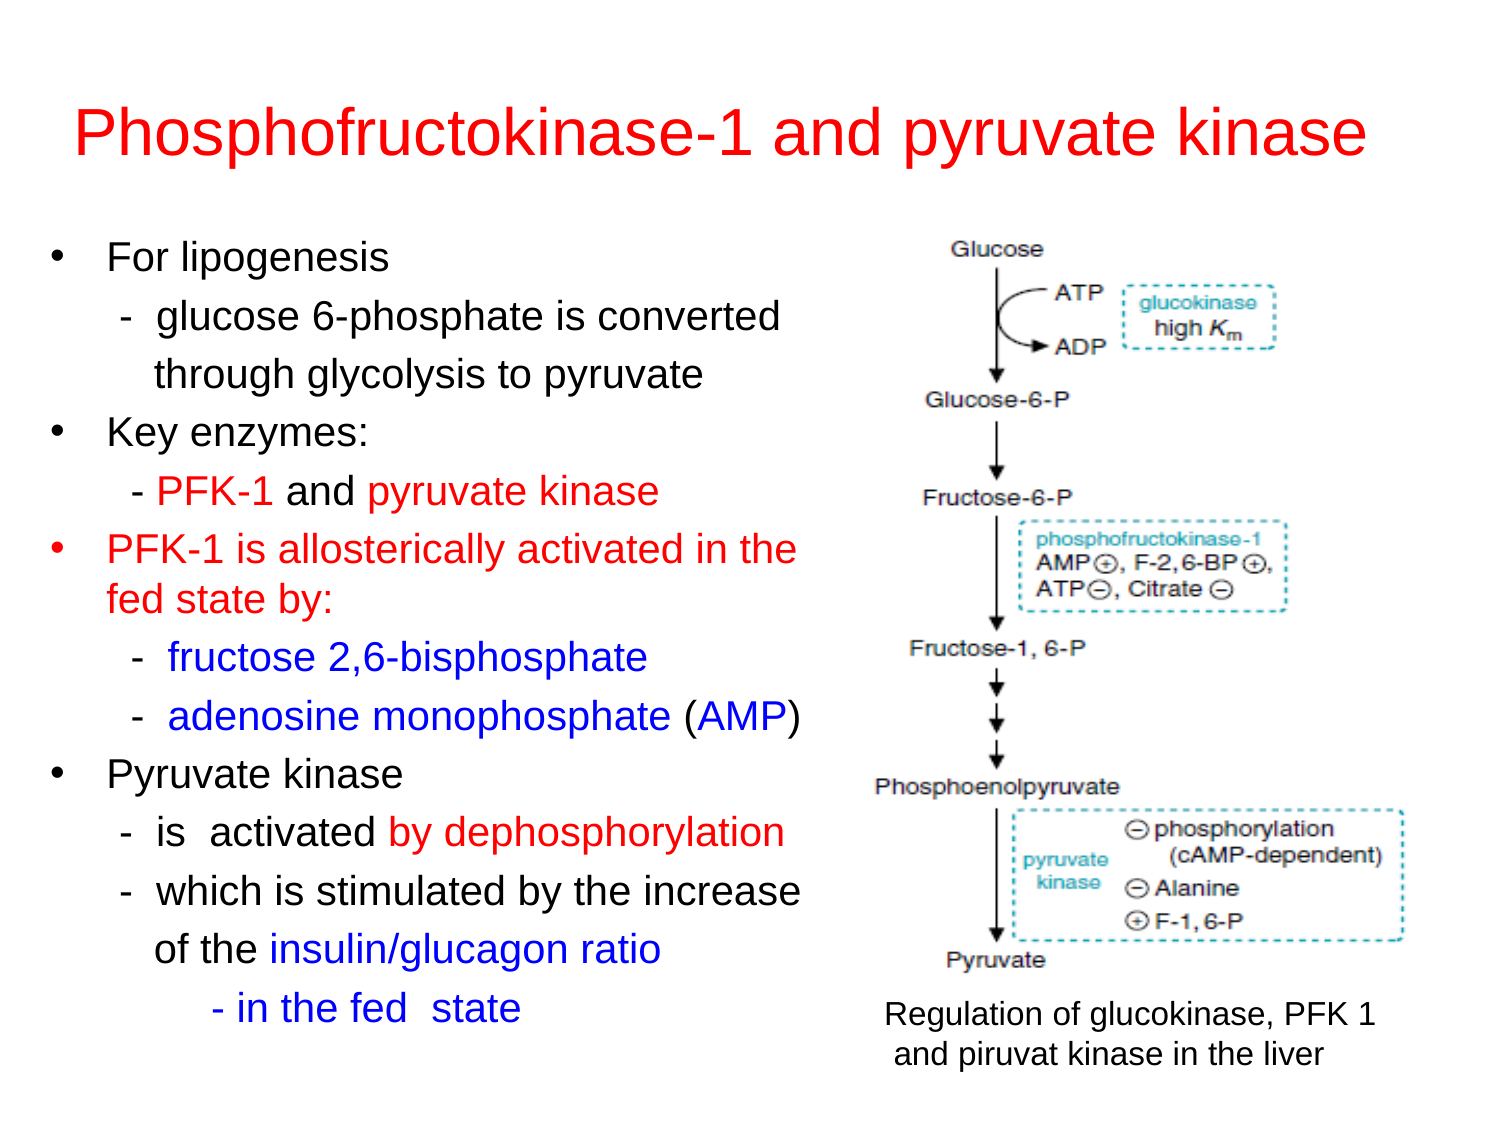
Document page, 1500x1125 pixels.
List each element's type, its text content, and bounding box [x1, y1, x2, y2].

title Phosphofructokinase-1 and pyruvate kinase [46, 35, 1397, 223]
text_box Regulation of glucokinase, PFK 1 and piruvat kinase in the liver [869, 998, 1392, 1079]
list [866, 222, 1477, 990]
list For lipogenesis - glucose 6-phosphate is converted through glycolysis to pyruvate Key enzymes: - PFK-1 and pyruvate kinase PFK-1 is allosterically activated in the fed state by: - fructose 2,6-bisphosphate - adenosine monophosphate (AMP) Pyruvate kinase - is activated by dephosphorylation - which is stimulated by the increase of the insulin/glucagon ratio - in the fed state [35, 222, 832, 1032]
